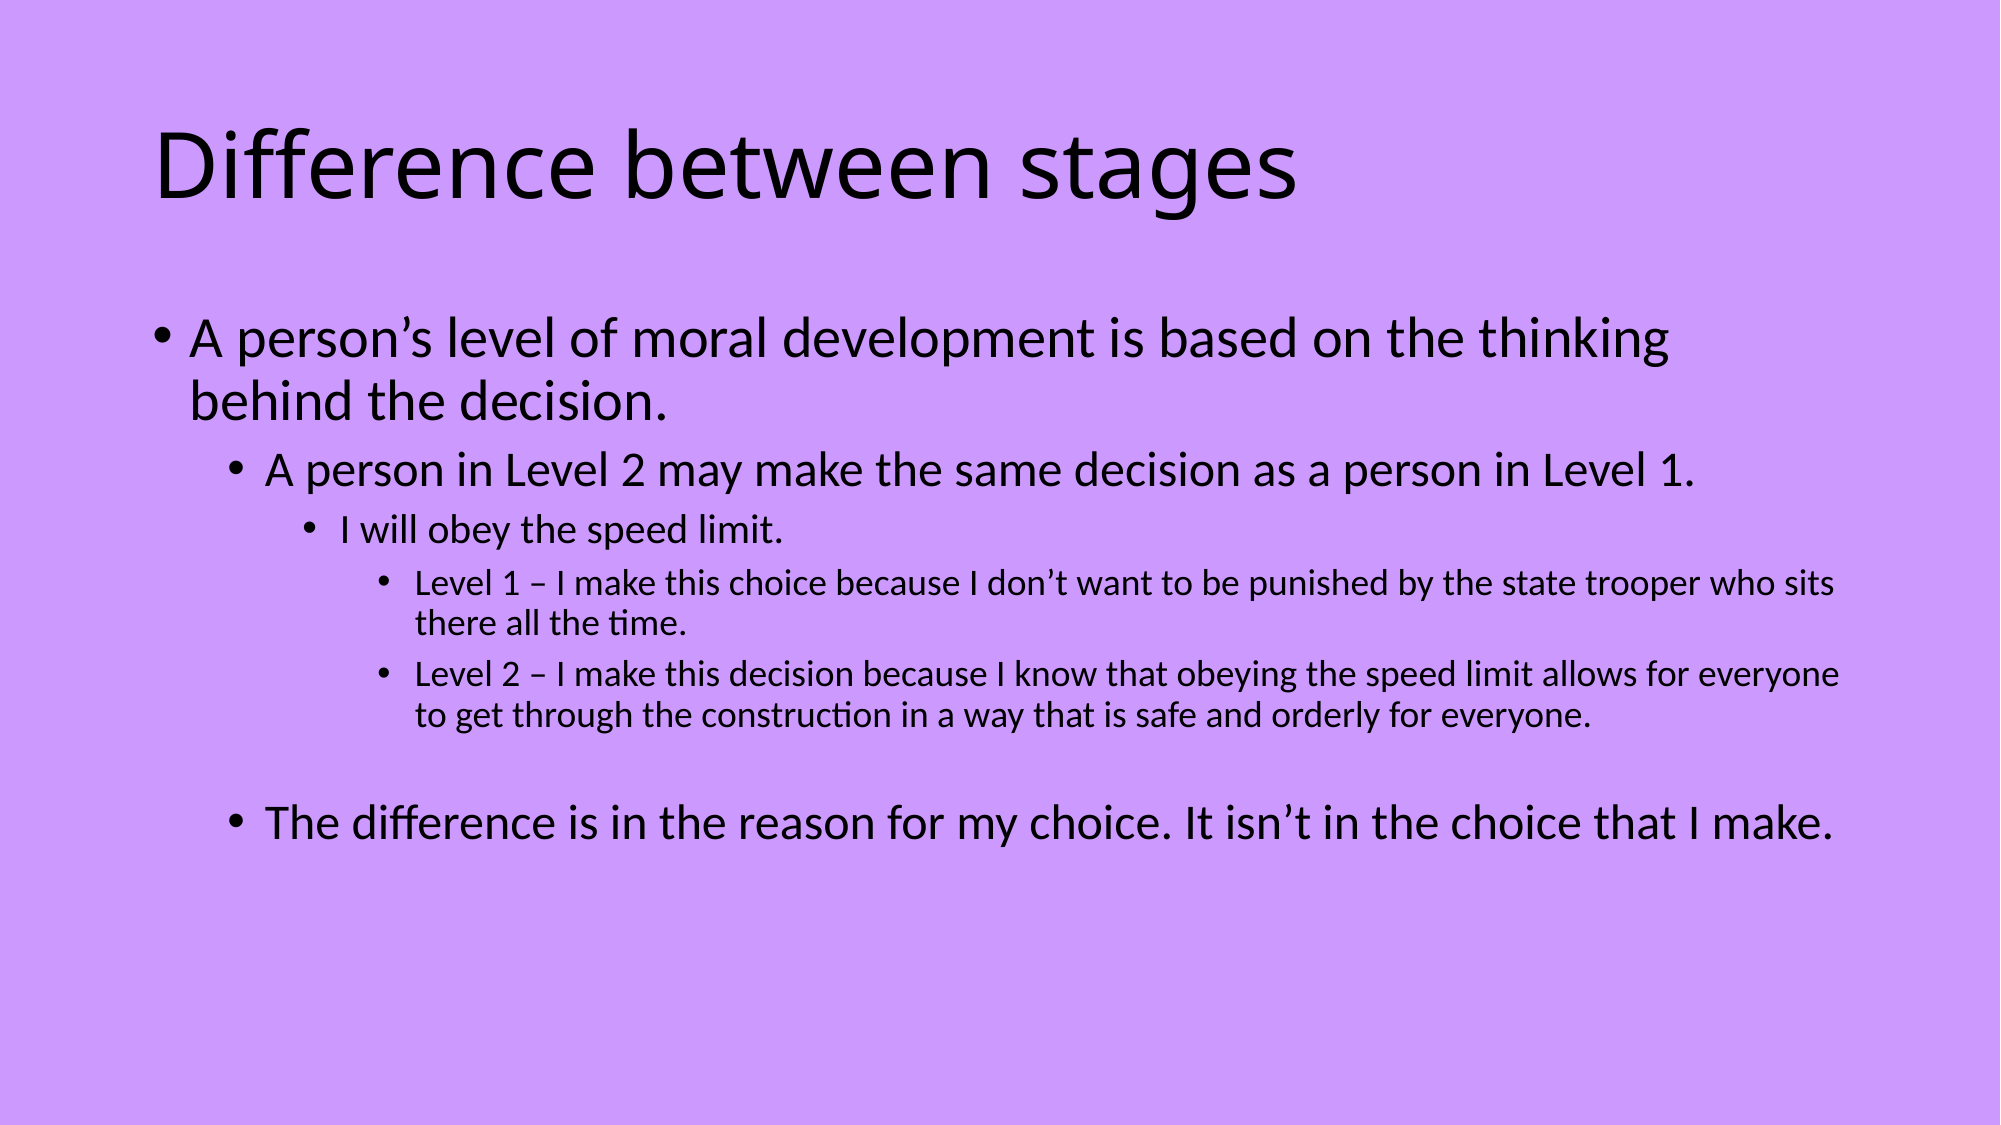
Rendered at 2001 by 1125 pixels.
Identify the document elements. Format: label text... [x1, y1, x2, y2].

list A person’s level of moral development is based on the thinking behind the decision. A person in Level 2 may make the same decision as a person in Level 1. I will obey the speed limit. Level 1 – I make this choice because I don’t want to be punished by the state trooper who sits there all the time. Level 2 – I make this decision because I know that obeying the speed limit allows for everyone to get through the construction in a way that is safe and orderly for everyone. The difference is in the reason for my choice. It isn’t in the choice that I make. [137, 299, 1863, 1014]
title Difference between stages [137, 59, 1863, 278]
